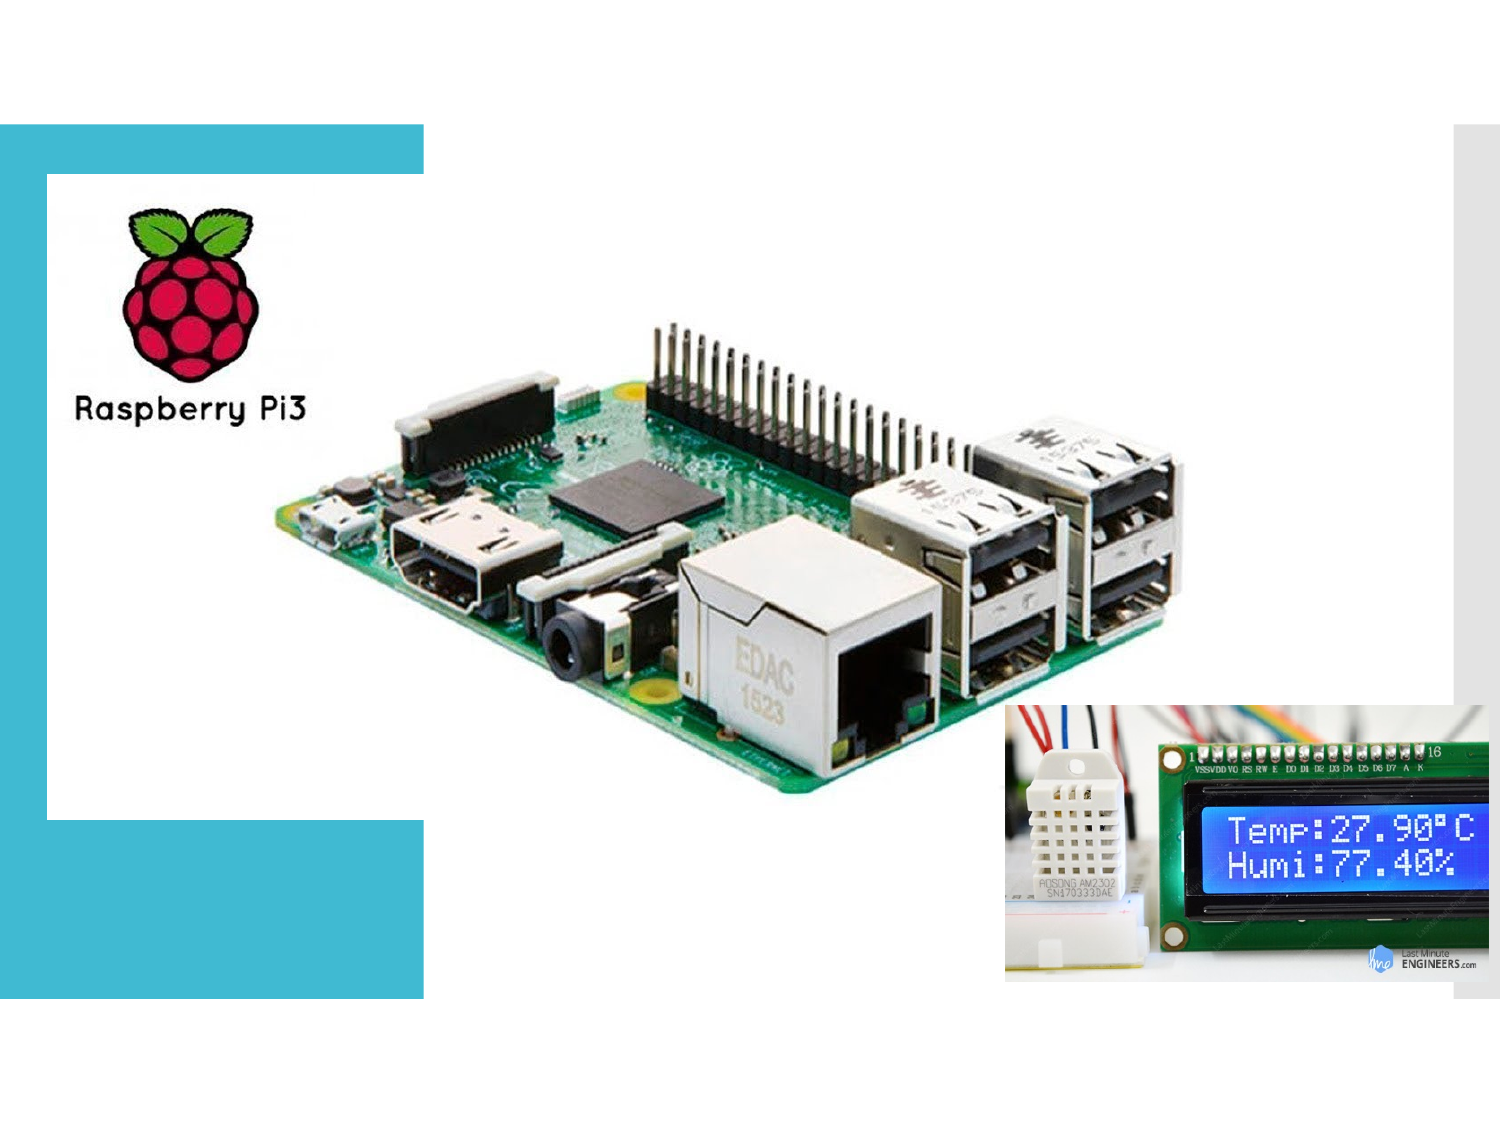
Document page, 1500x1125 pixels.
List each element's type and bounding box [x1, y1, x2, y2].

picture [47, 174, 1489, 983]
